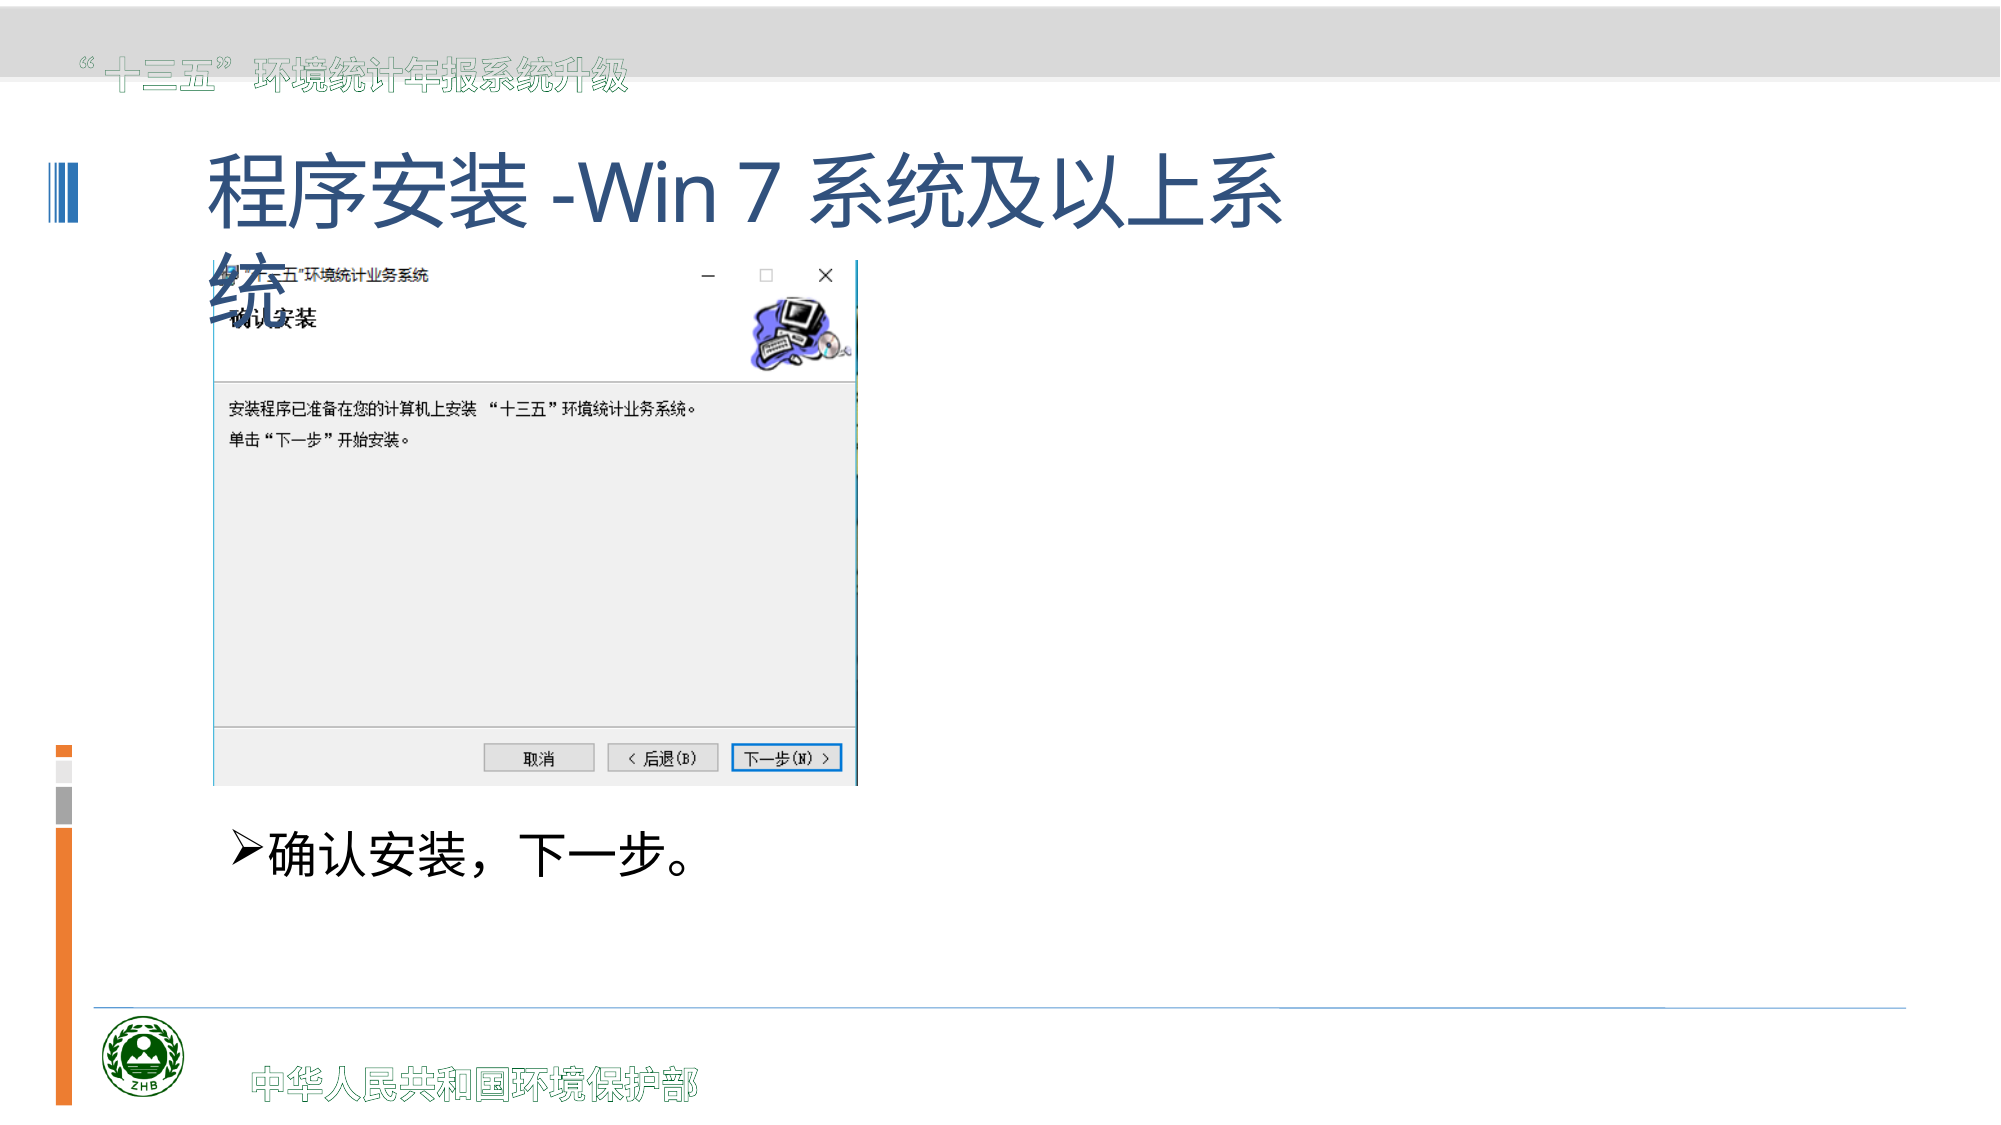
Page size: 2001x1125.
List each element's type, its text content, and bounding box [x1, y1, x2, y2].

text_box 确认安装，下一步。 [213, 816, 1842, 891]
text_box 程序安装-Win 7系统及以上系统 [192, 131, 1343, 261]
picture [213, 260, 858, 786]
picture [93, 1007, 188, 1106]
